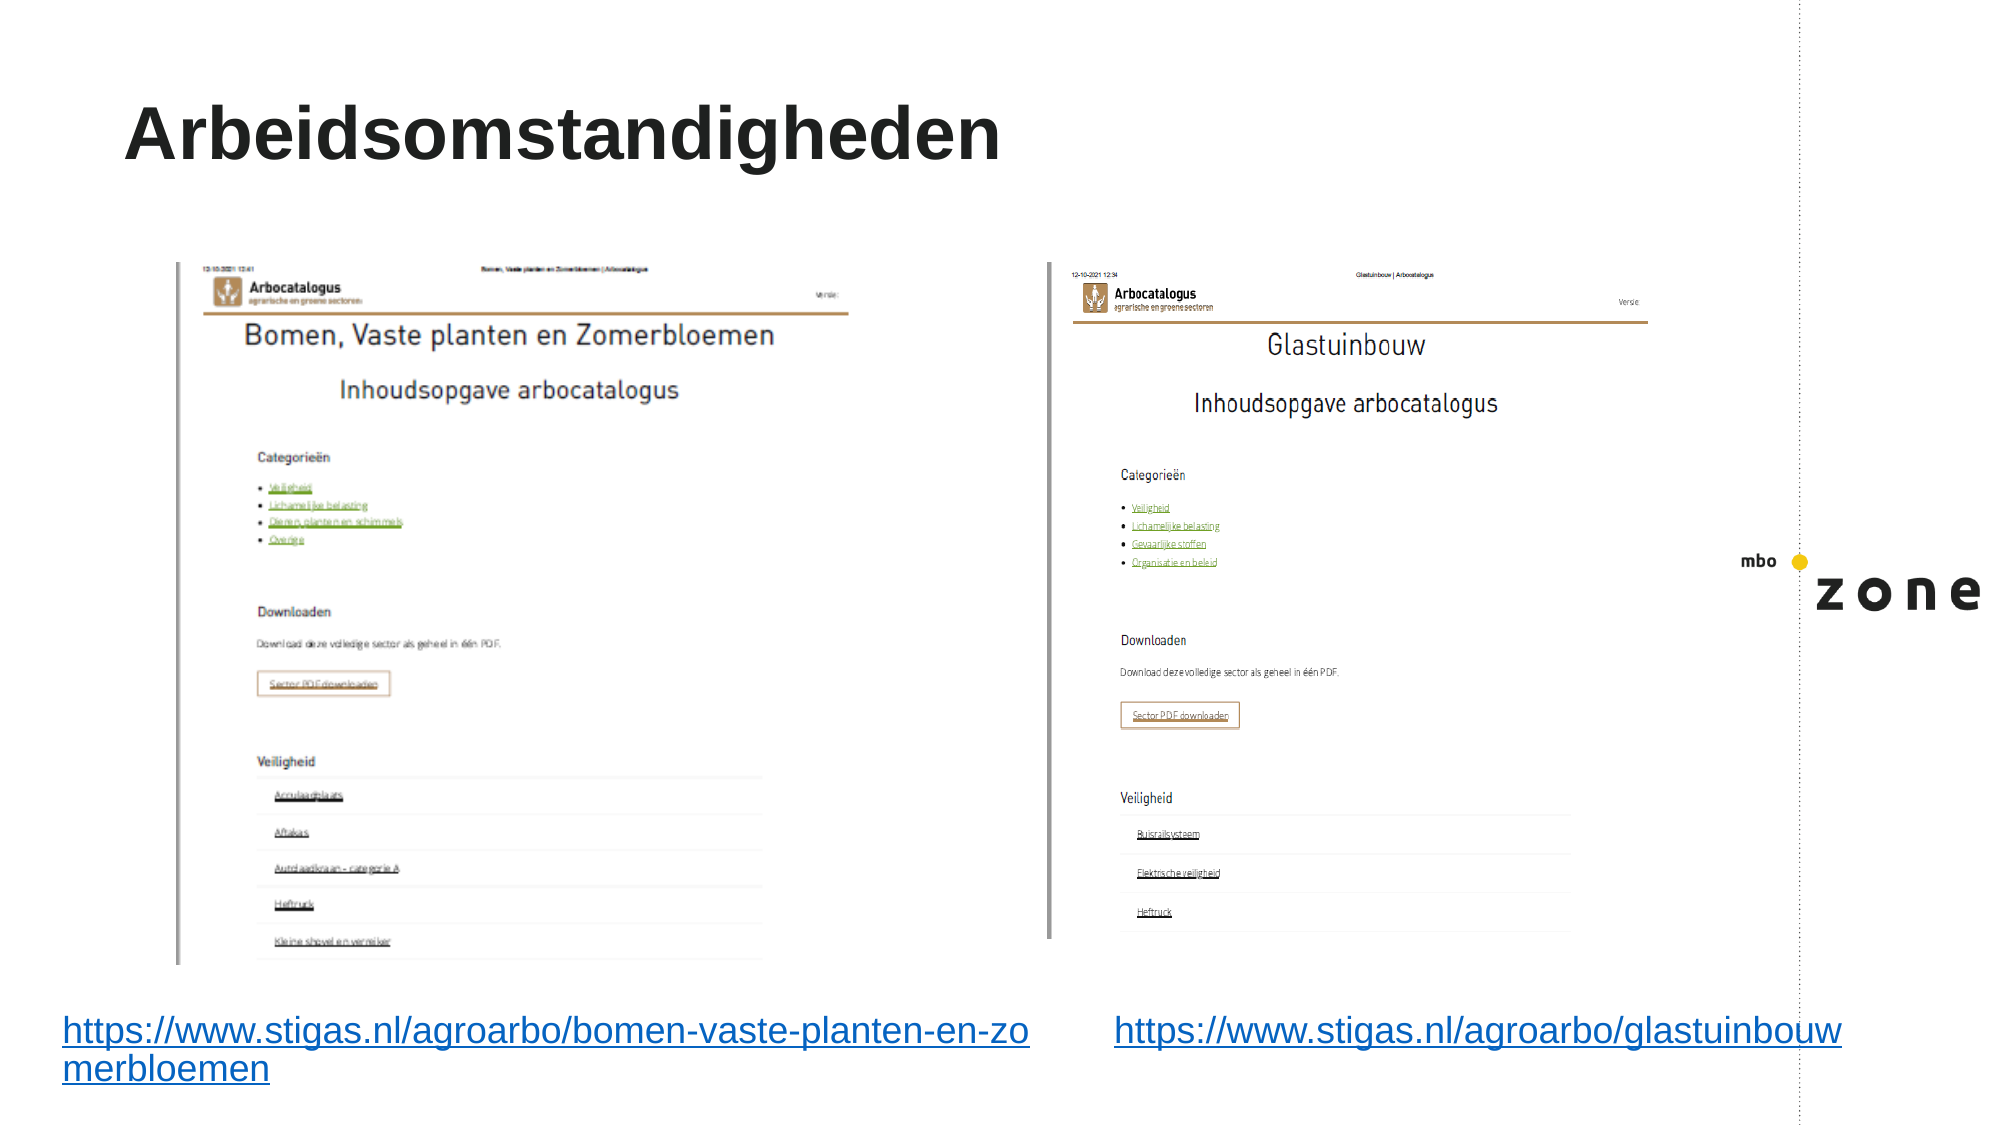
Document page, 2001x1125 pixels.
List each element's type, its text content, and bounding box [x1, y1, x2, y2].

picture [176, 262, 870, 965]
title Arbeidsomstandigheden [123, 94, 1607, 283]
text_box https://www.stigas.nl/agroarbo/bomen-vaste-planten-en-zomerbloemen [47, 998, 1048, 1059]
text_box https://www.stigas.nl/agroarbo/glastuinbouw [1099, 998, 1858, 1059]
picture [1047, 0, 2001, 1125]
